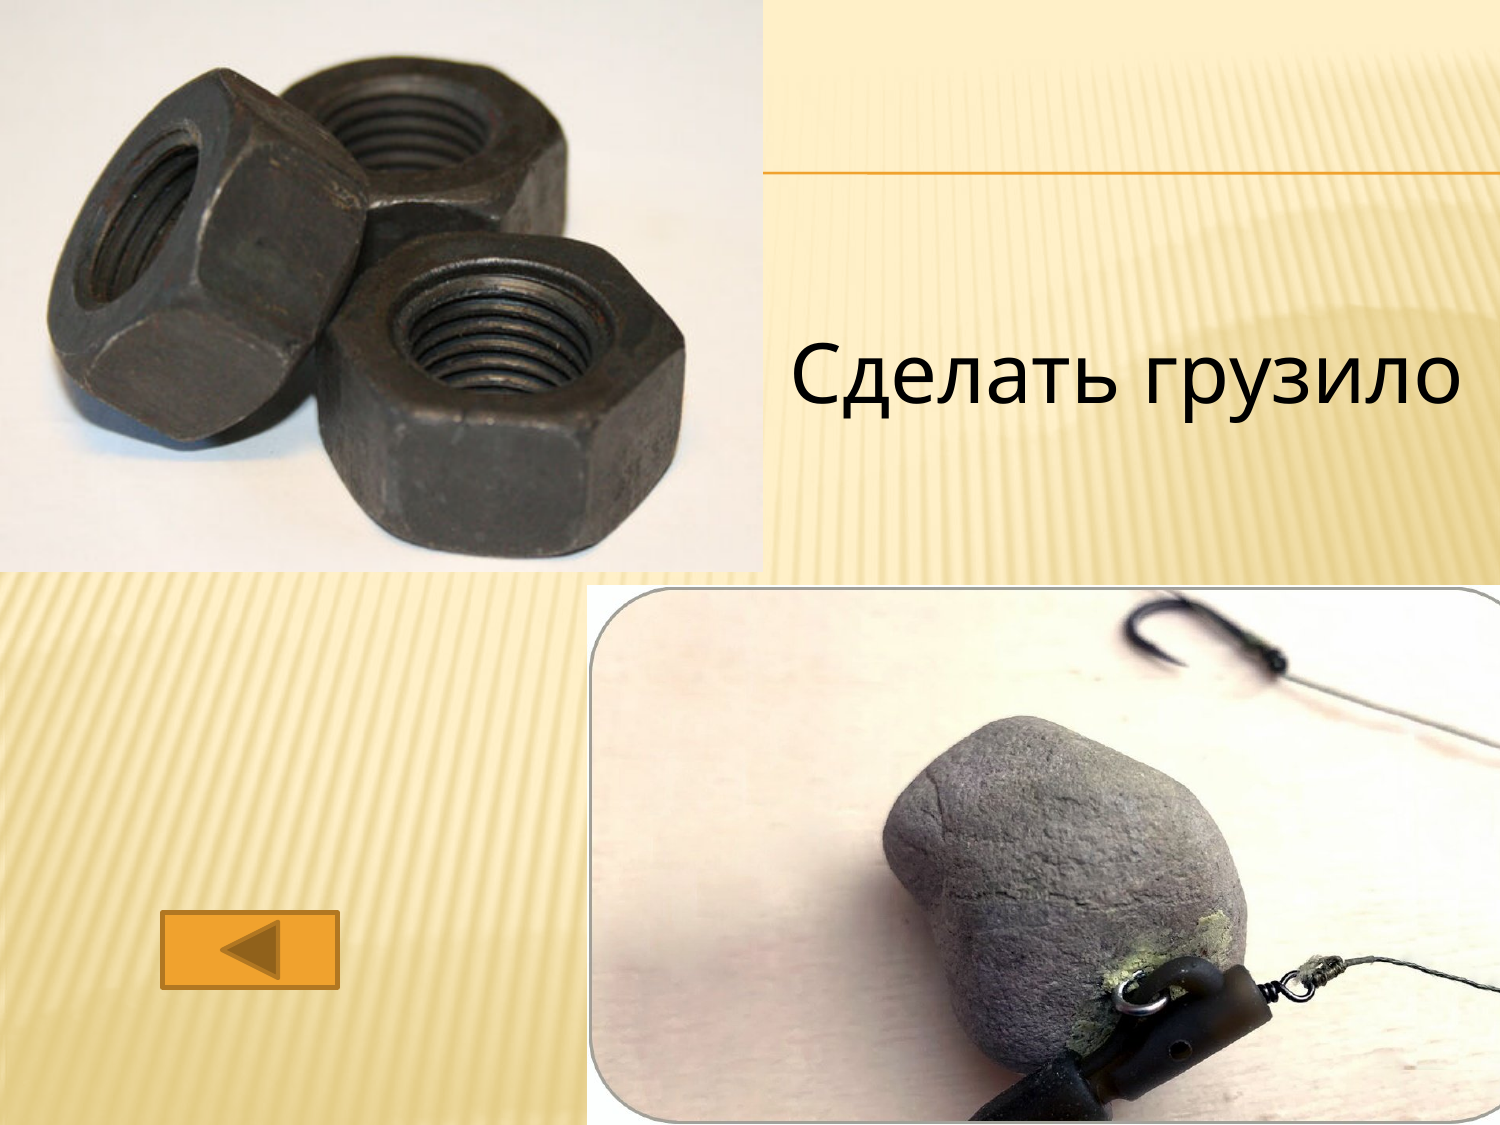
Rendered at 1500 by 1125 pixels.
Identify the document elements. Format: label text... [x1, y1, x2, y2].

picture [587, 585, 1500, 1125]
picture [0, 0, 763, 573]
text_box [160, 910, 340, 990]
text_box Сделать грузило [774, 312, 1500, 428]
